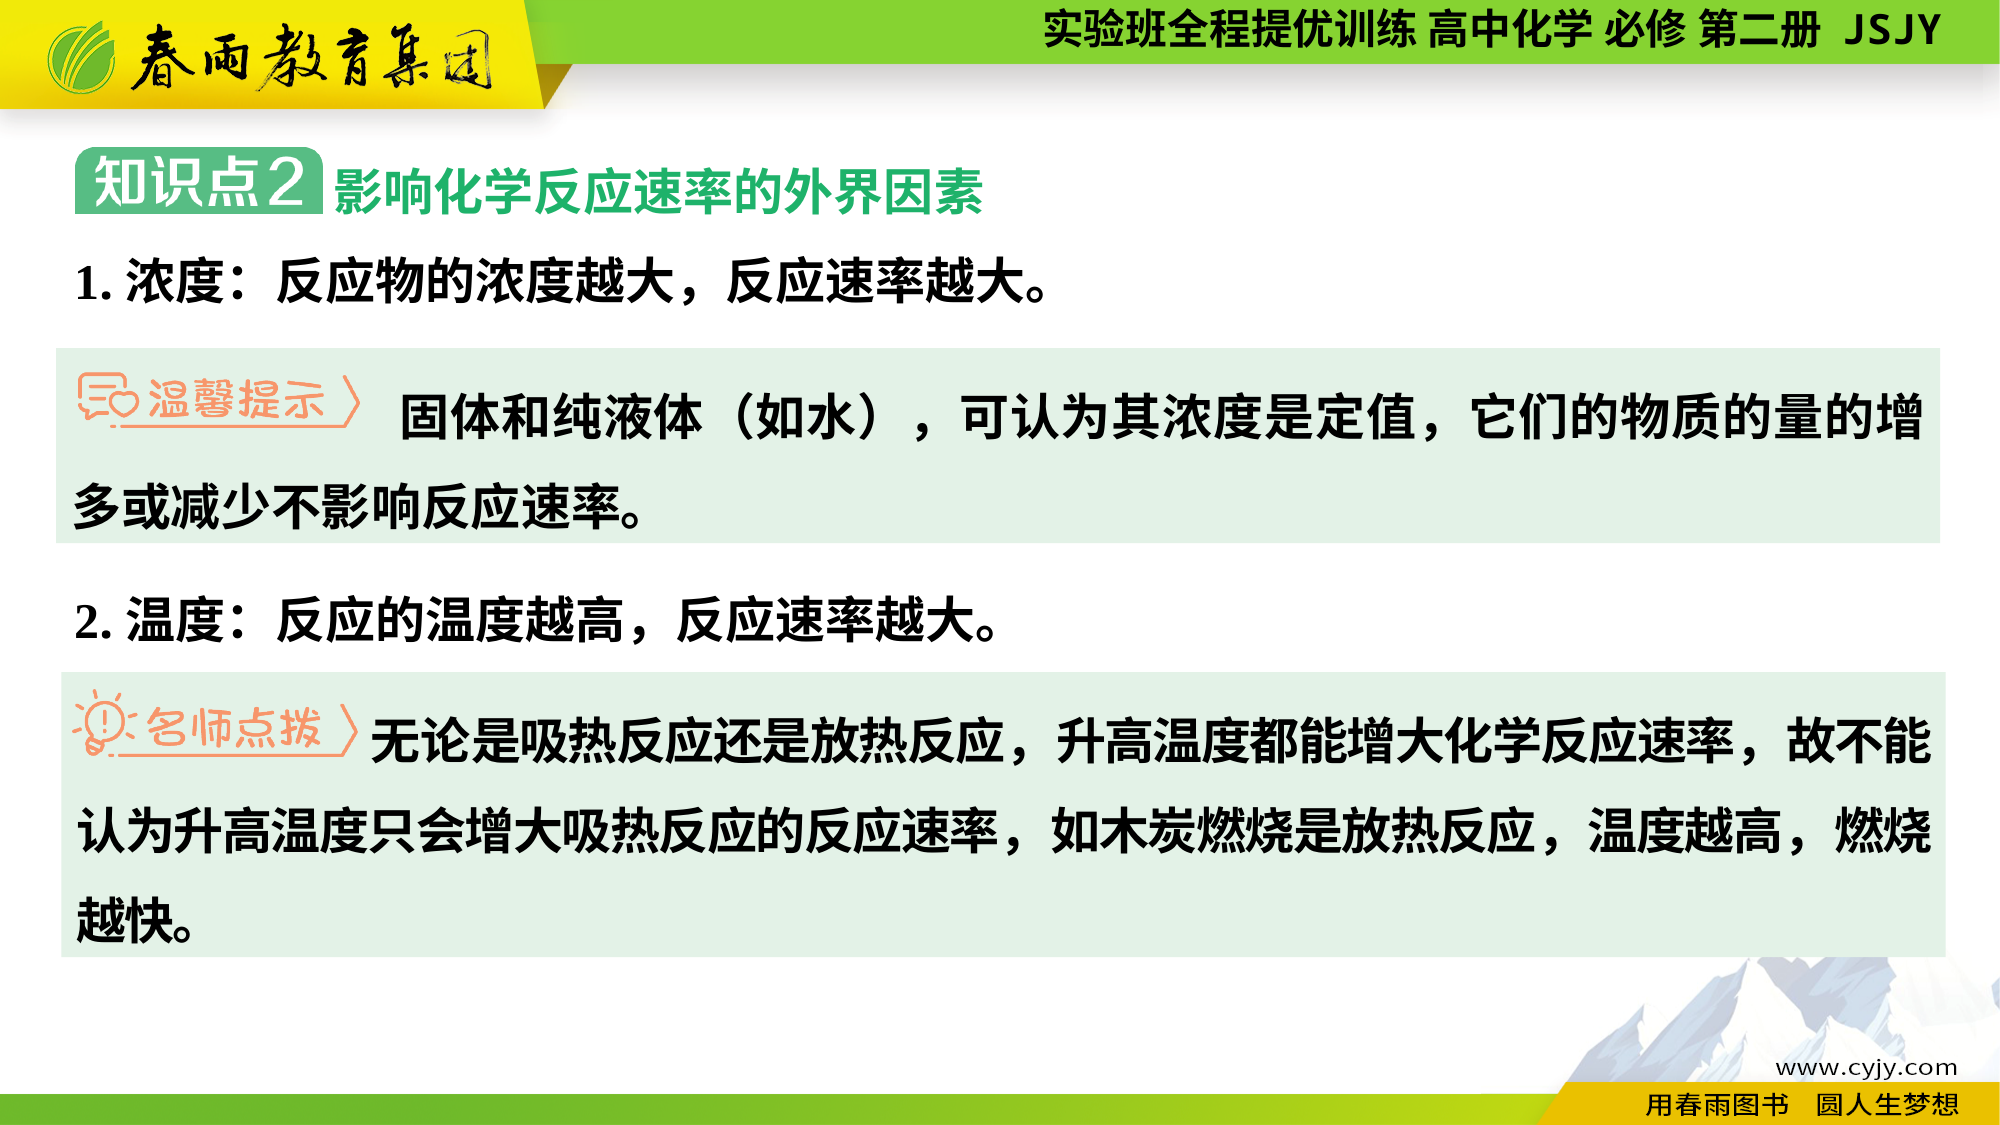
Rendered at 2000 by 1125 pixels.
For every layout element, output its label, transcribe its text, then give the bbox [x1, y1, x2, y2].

picture [0, 0, 2000, 1125]
list 影响化学反应速率的外界因素 1.浓度：反应物的浓度越大，反应速率越大。 [59, 122, 1944, 320]
text_box 无论是吸热反应还是放热反应，升高温度都能增大化学反应速率，故不能认为升高温度只会增大吸热反应的反应速率，如木炭燃烧是放热反应，温度越高，燃烧越快。 [61, 672, 1946, 958]
text_box 2.温度：反应的温度越高，反应速率越大。 [59, 550, 1944, 656]
text_box 固体和纯液体（如水），可认为其浓度是定值，它们的物质的量的增多或减少不影响反应速率。 [56, 348, 1941, 544]
